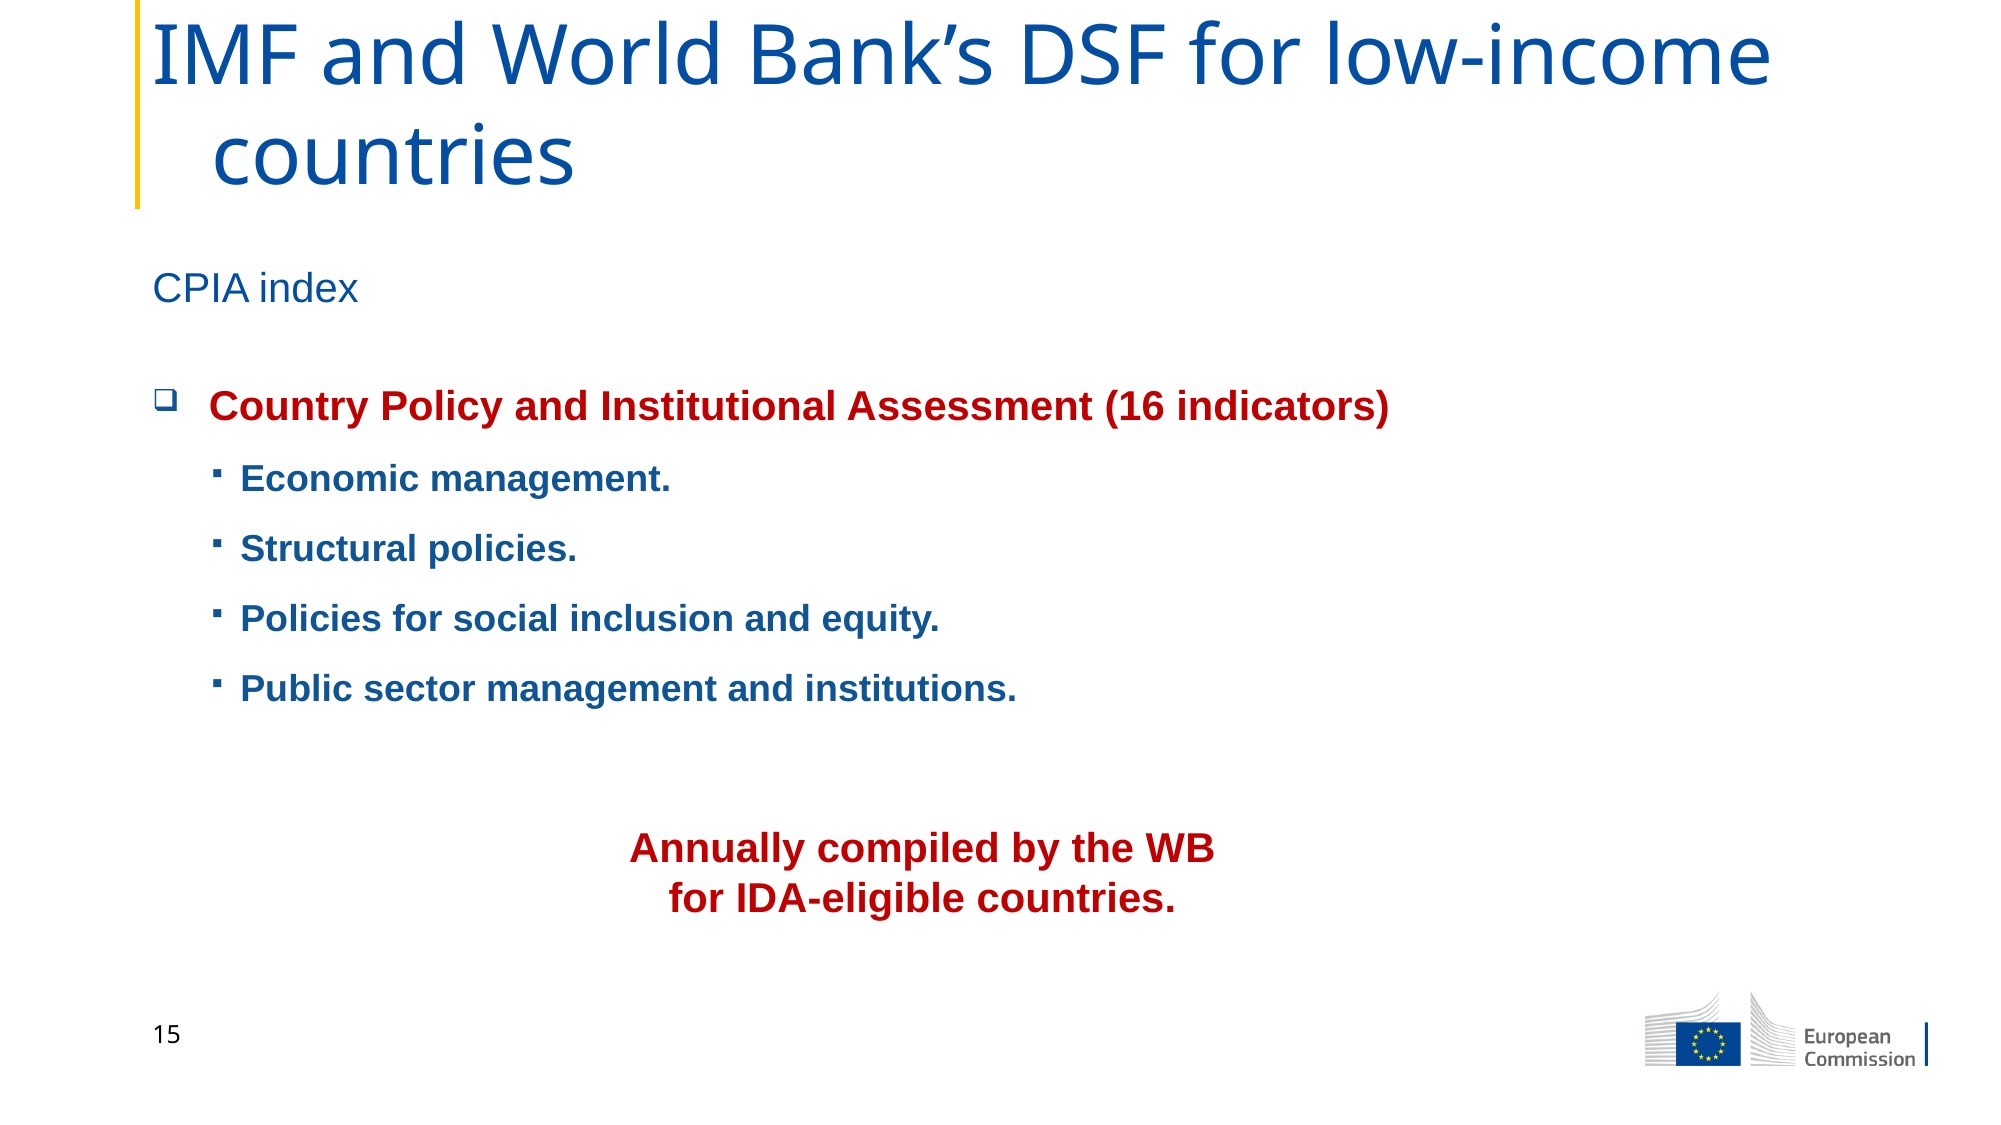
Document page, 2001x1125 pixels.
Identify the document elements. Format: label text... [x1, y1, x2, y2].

slide_number 15 [137, 1005, 588, 1066]
title CPIA index [137, 237, 1863, 312]
text_box IMF and World Bank’s DSF for low-income countries [137, 0, 1896, 218]
text_box Annually compiled by the WB for IDA-eligible countries. [215, 813, 1642, 929]
text_box Country Policy and Institutional Assessment (16 indicators) Economic management. Structural policies. Policies for social inclusion and equity. Public sector management and institutions. [137, 371, 1564, 501]
picture [1645, 991, 1928, 1066]
